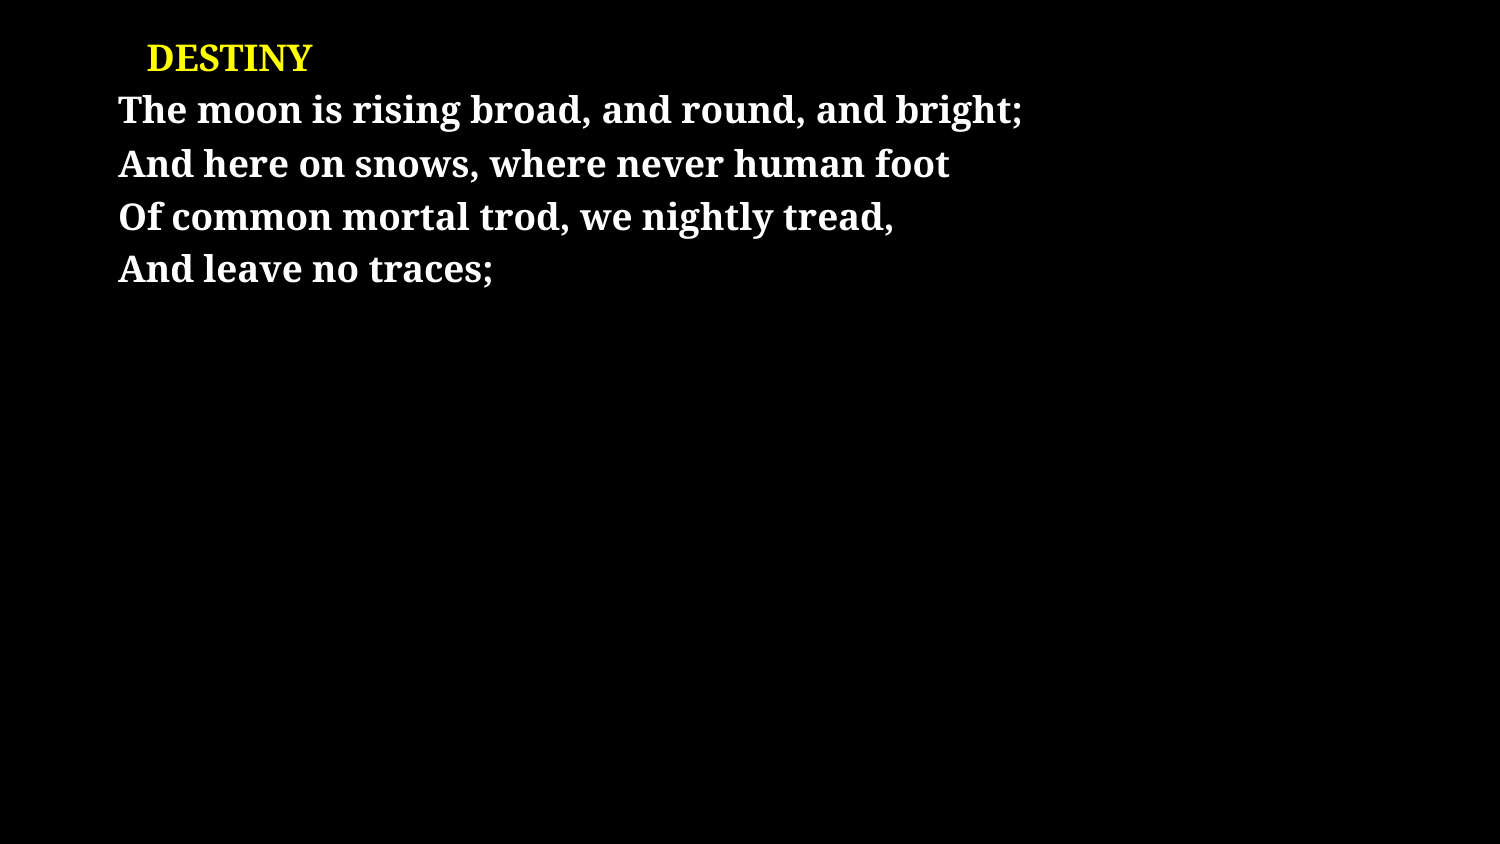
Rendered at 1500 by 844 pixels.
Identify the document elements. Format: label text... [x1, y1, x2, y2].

title DESTINY The moon is rising broad, and round, and bright; And here on snows, where never human foot Of common mortal trod, we nightly tread, And leave no traces; [103, 17, 1397, 299]
